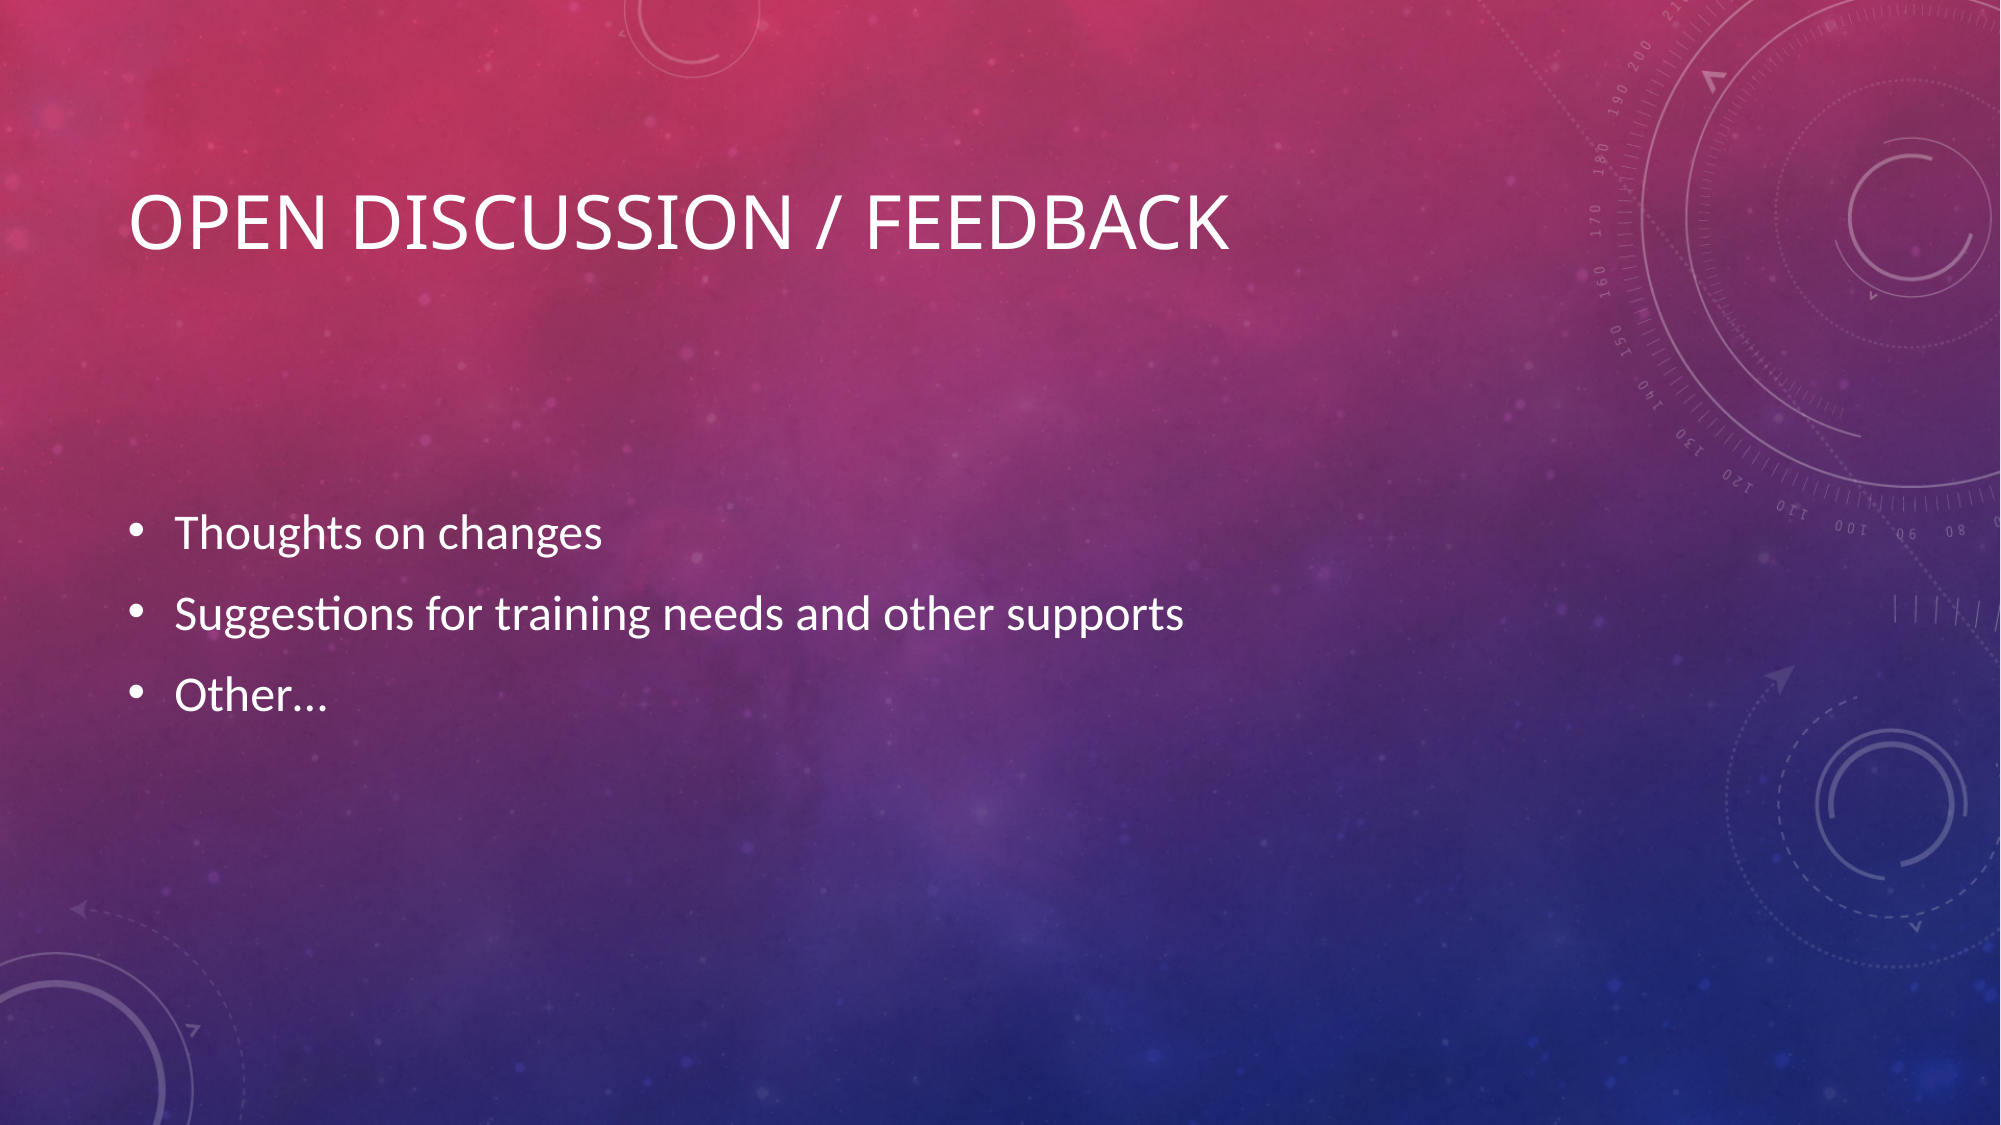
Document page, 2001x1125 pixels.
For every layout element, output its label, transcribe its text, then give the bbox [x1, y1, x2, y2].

list Thoughts on changes Suggestions for training needs and other supports Other… [112, 351, 1775, 950]
picture [0, 0, 2001, 1125]
title Open DISCUSSION / feedback [112, 99, 1775, 339]
